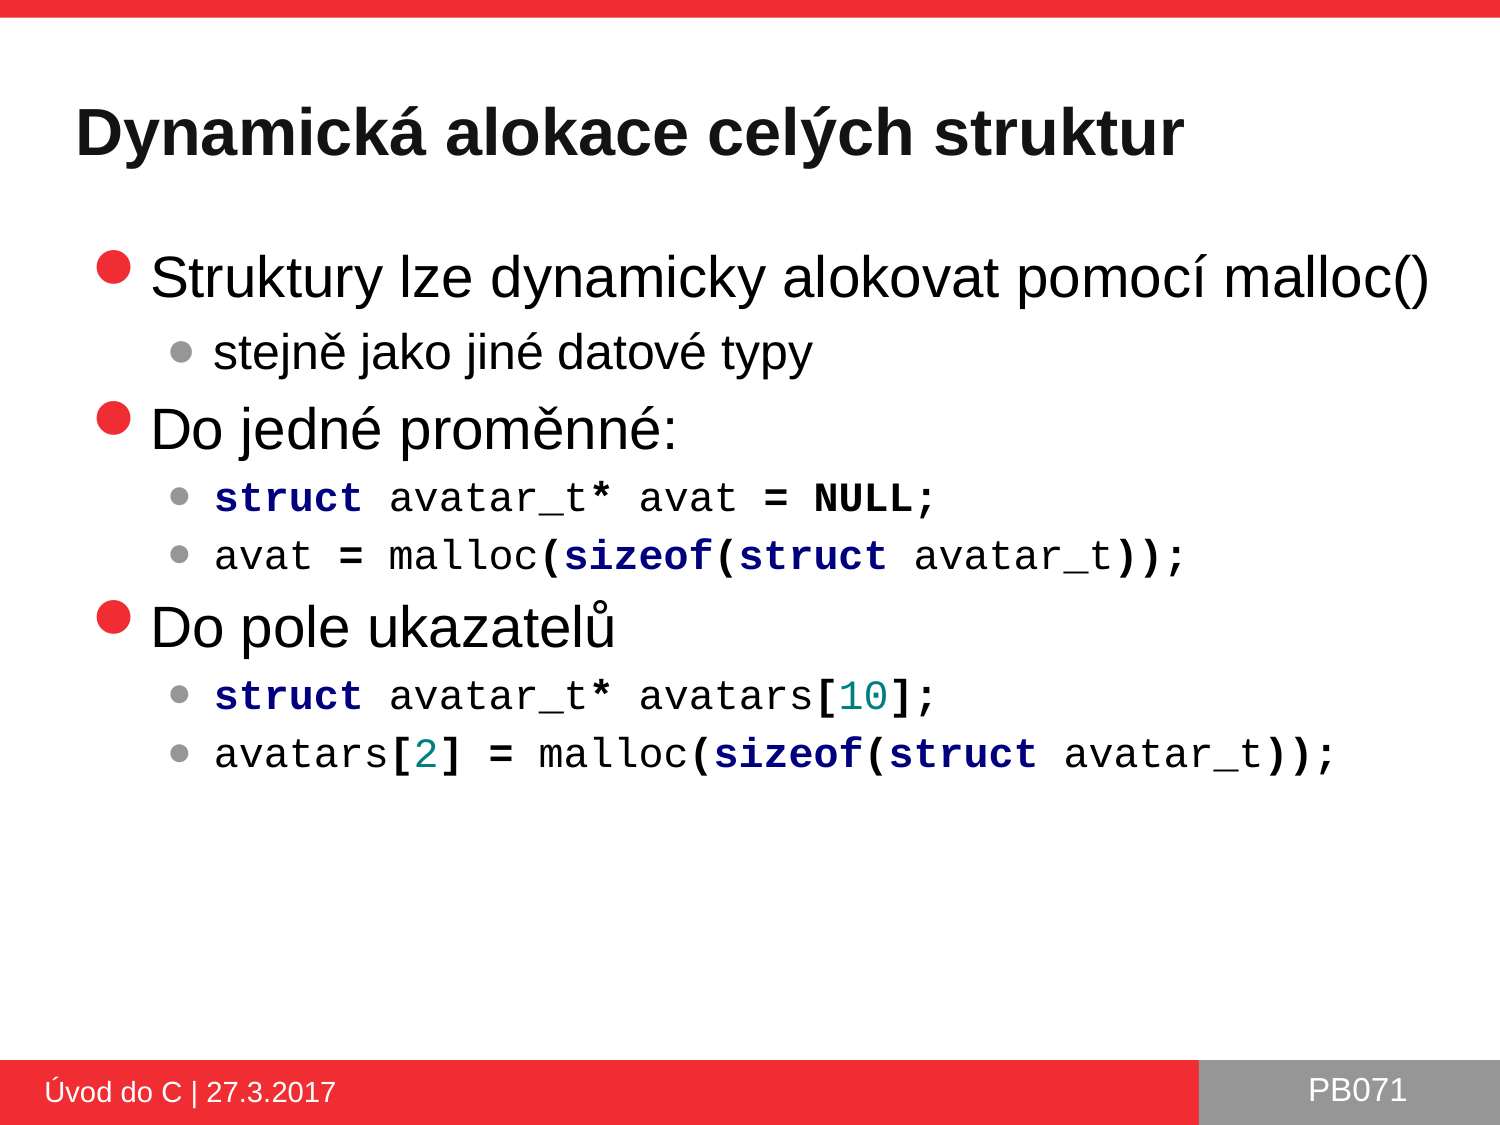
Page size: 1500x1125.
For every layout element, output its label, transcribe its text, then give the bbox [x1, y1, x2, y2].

list Struktury lze dynamicky alokovat pomocí malloc() stejně jako jiné datové typy Do jedné proměnné: struct avatar_t* avat = NULL; avat = malloc(sizeof(struct avatar_t)); Do pole ukazatelů struct avatar_t* avatars[10]; avatars[2] = malloc(sizeof(struct avatar_t)); [76, 231, 1459, 1024]
title Dynamická alokace celých struktur [75, 45, 1471, 208]
footer Úvod do C | 27.3.2017 [29, 1065, 1199, 1125]
